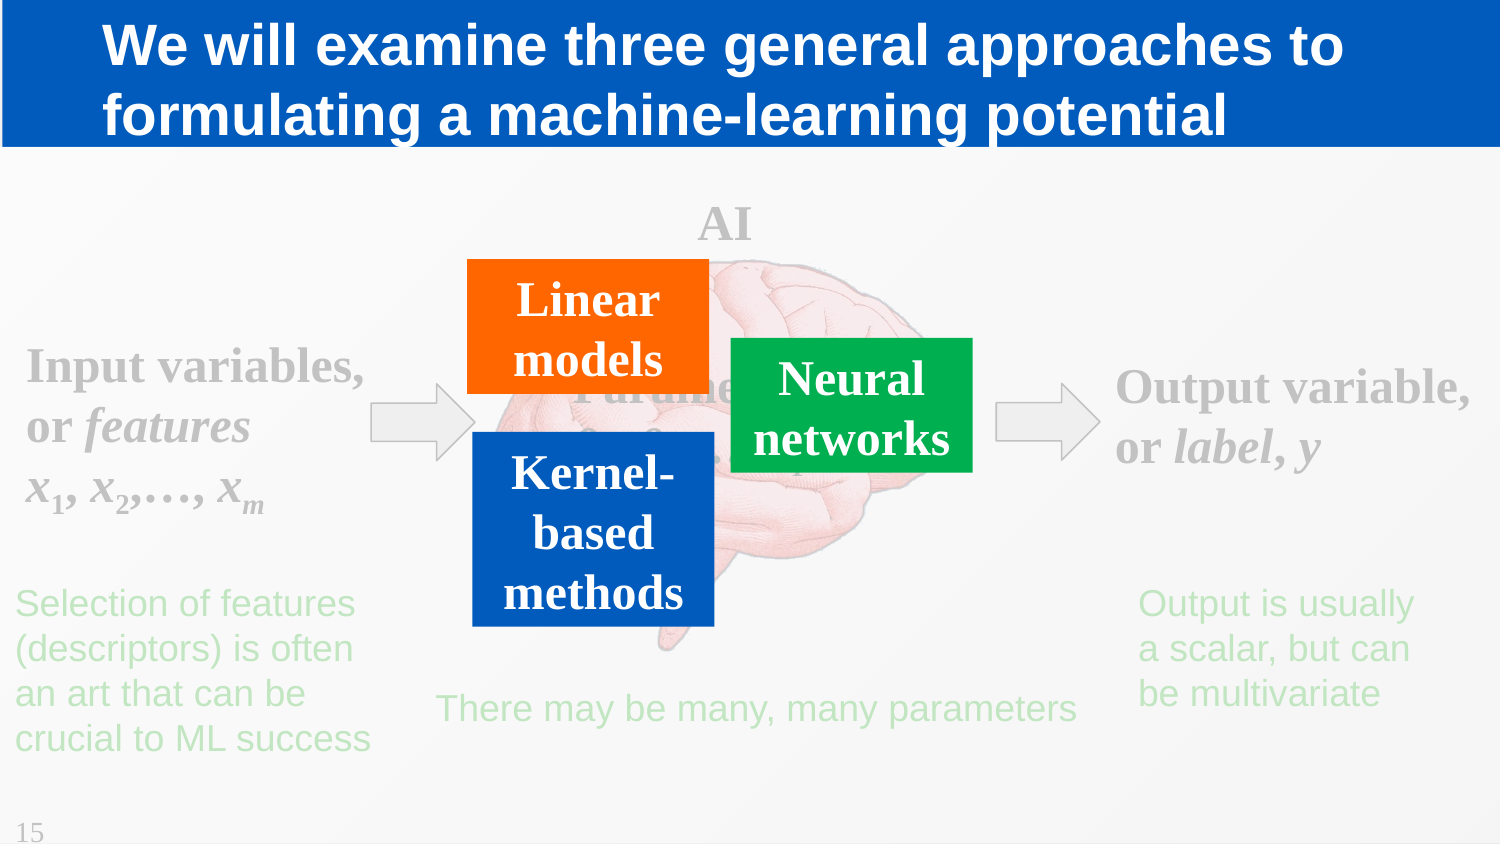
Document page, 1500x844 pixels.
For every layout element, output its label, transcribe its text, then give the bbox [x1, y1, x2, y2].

title We will examine three general approaches to formulating a machine-learning potential [87, 0, 1363, 146]
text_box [357, 159, 1101, 754]
text_box [0, 146, 1500, 844]
